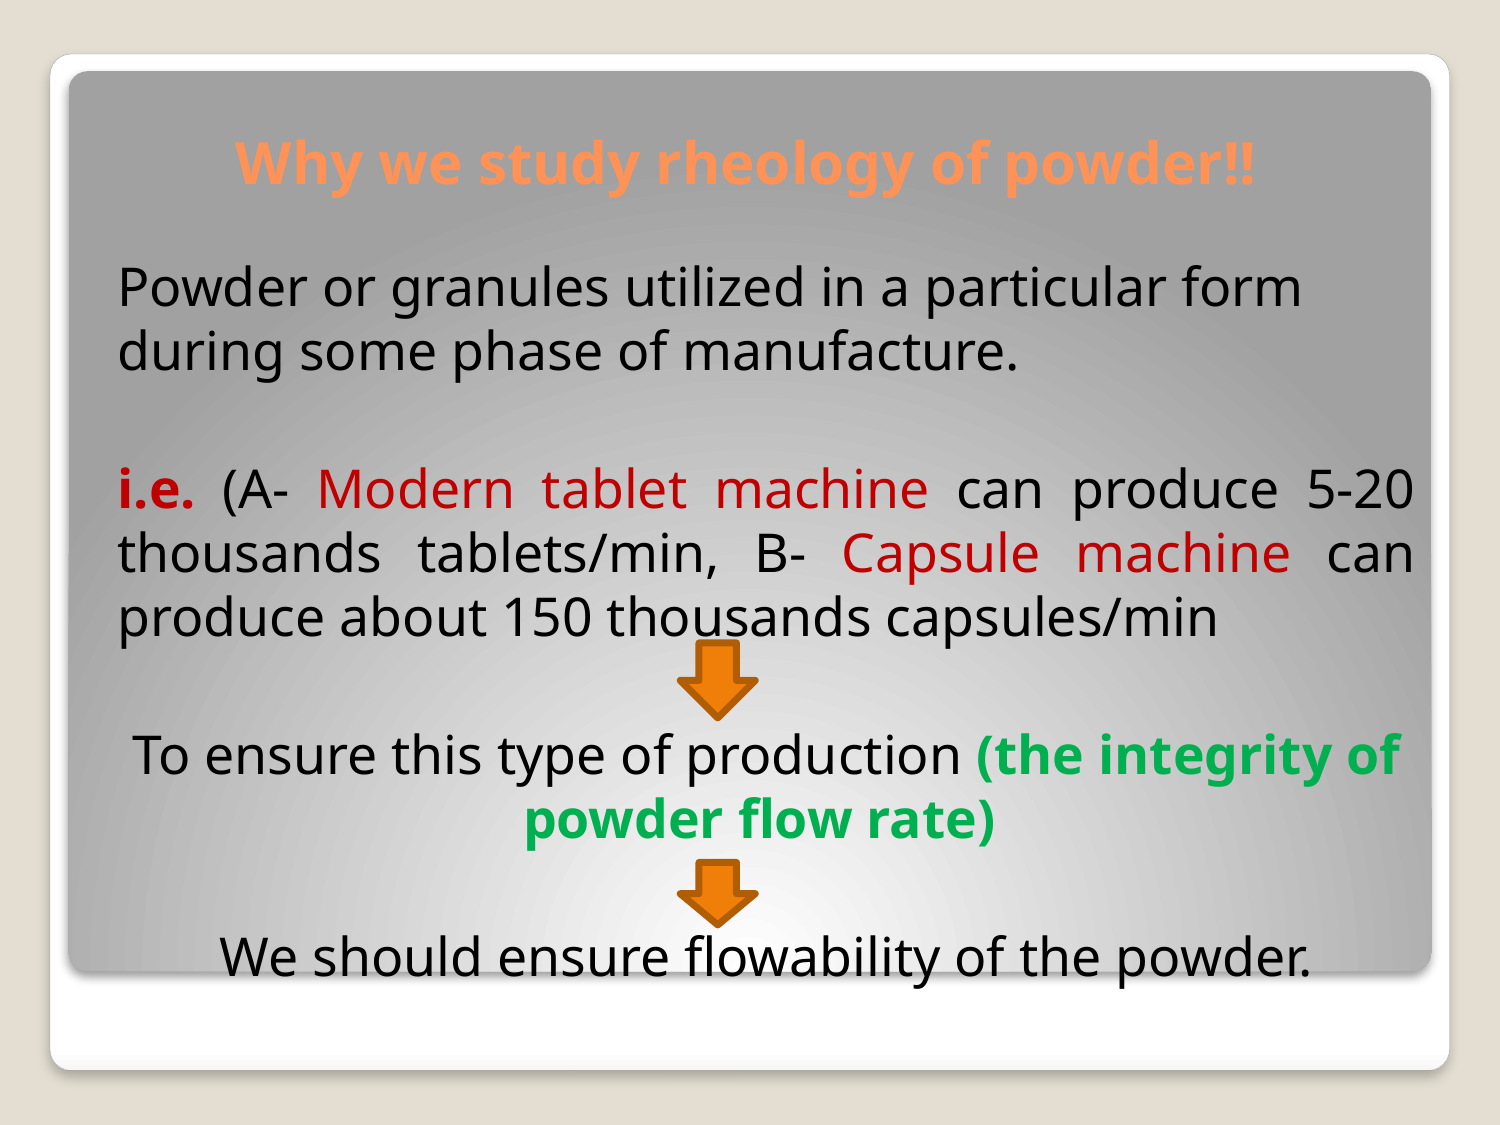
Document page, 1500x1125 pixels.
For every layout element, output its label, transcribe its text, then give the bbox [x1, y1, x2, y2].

title Why we study rheology of powder!! [75, 75, 1418, 248]
text_box [676, 858, 759, 929]
list Powder or granules utilized in a particular form during some phase of manufacture. i.e. (A- Modern tablet machine can produce 5-20 thousands tablets/min, B- Capsule machine can produce about 150 thousands capsules/min To ensure this type of production (the integrity of powder flow rate) We should ensure flowability of the powder. [87, 237, 1430, 1000]
text_box [676, 639, 759, 722]
